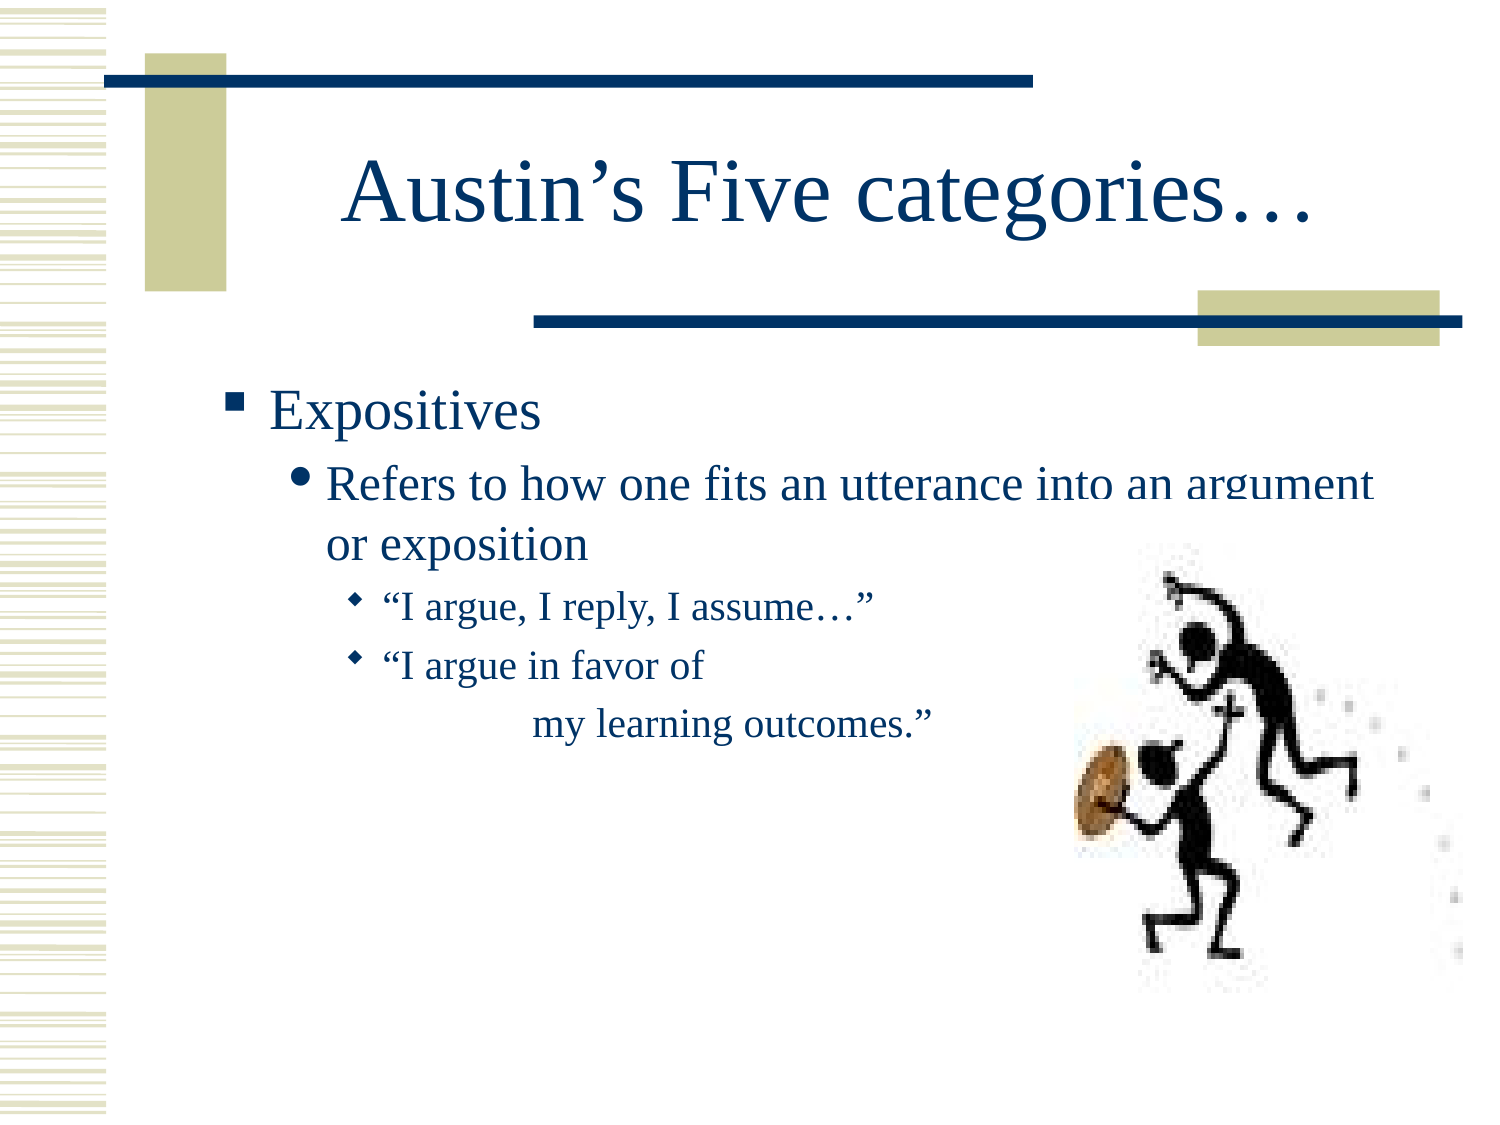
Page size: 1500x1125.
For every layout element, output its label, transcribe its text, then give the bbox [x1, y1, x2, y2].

list Expositives Refers to how one fits an utterance into an argument or exposition “I argue, I reply, I assume…” “I argue in favor of my learning outcomes.” [132, 363, 1439, 1001]
title Austin’s Five categories… [224, 99, 1436, 288]
picture [1074, 499, 1463, 1038]
